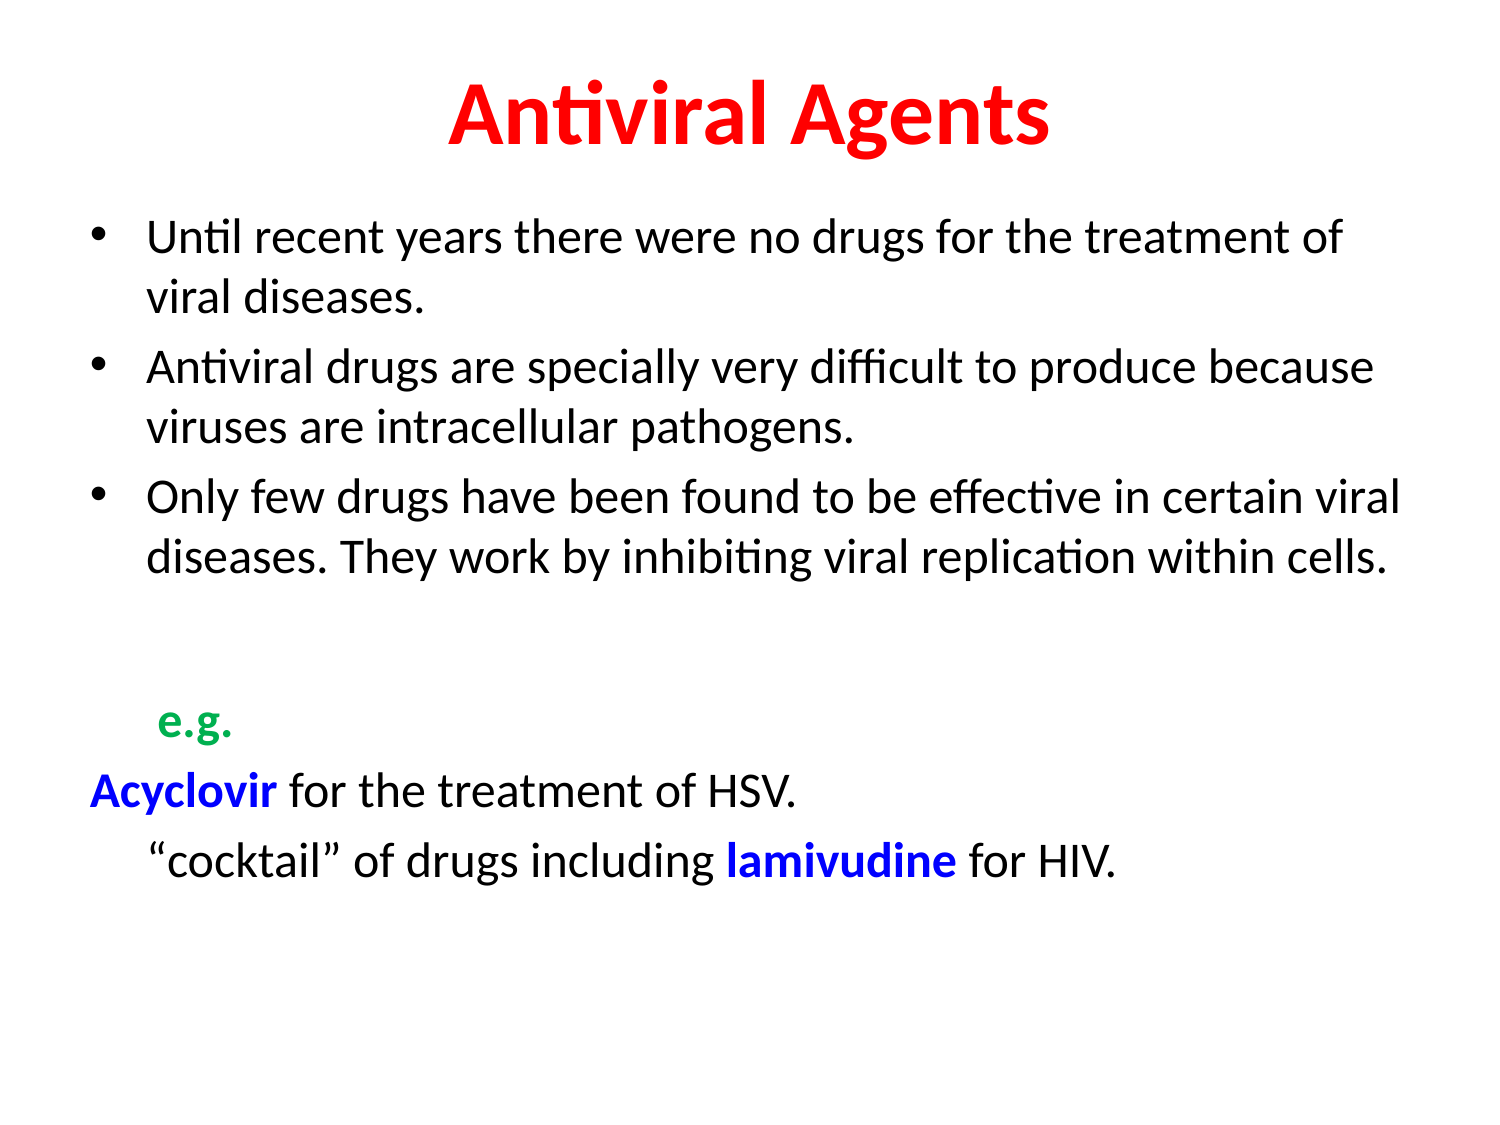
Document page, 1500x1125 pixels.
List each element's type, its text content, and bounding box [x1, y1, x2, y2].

title Antiviral Agents [75, 45, 1425, 196]
list Until recent years there were no drugs for the treatment of viral diseases. Antiviral drugs are specially very difficult to produce because viruses are intracellular pathogens. Only few drugs have been found to be effective in certain viral diseases. They work by inhibiting viral replication within cells. e.g. Acyclovir for the treatment of HSV. “cocktail” of drugs including lamivudine for HIV. [75, 196, 1425, 1059]
